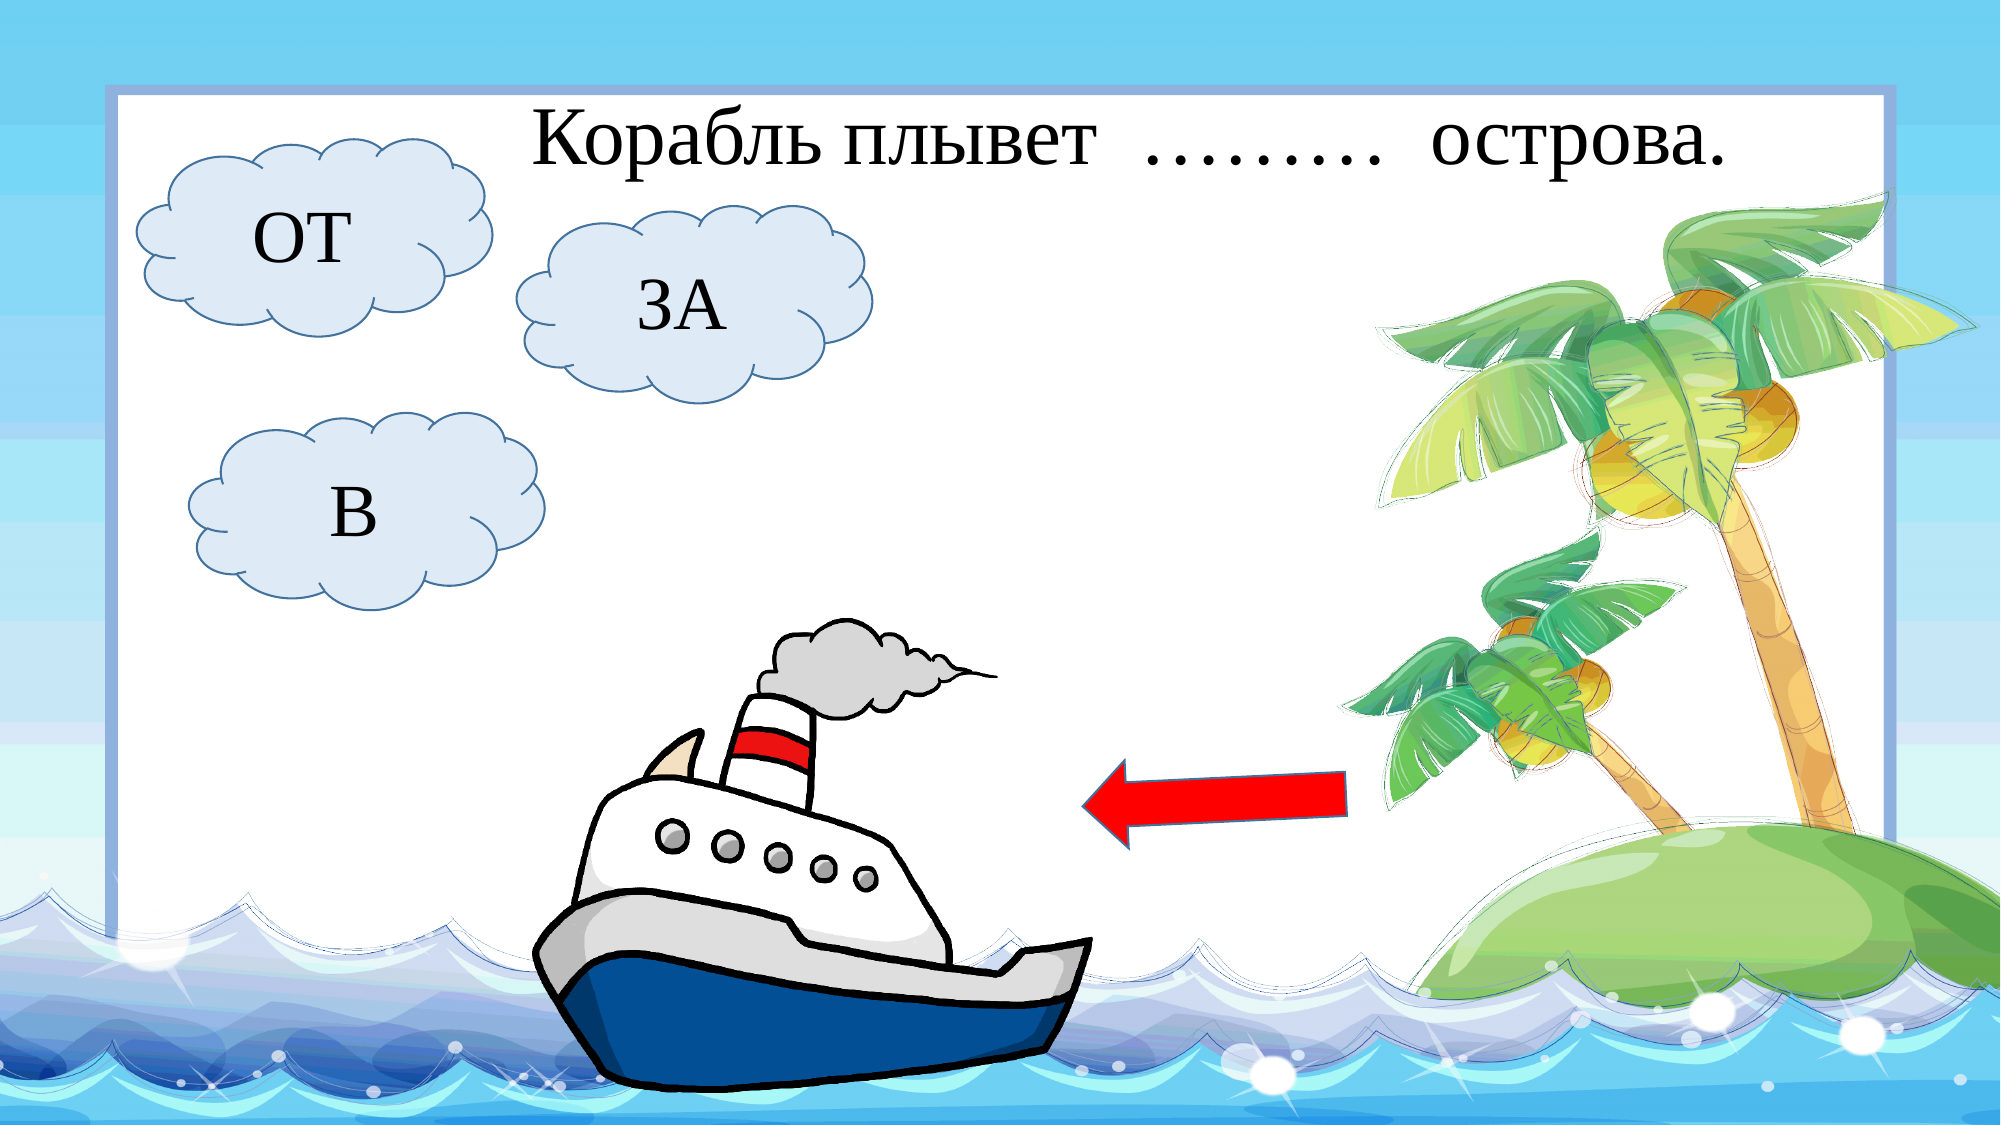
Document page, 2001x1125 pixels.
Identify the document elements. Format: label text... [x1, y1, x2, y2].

text_box Корабль плывет ……… острова. [516, 74, 1748, 189]
text_box ОТ [135, 138, 494, 338]
text_box [1149, 770, 1349, 827]
picture [0, 0, 2001, 1125]
text_box ЗА [515, 205, 874, 405]
text_box В [187, 411, 546, 612]
